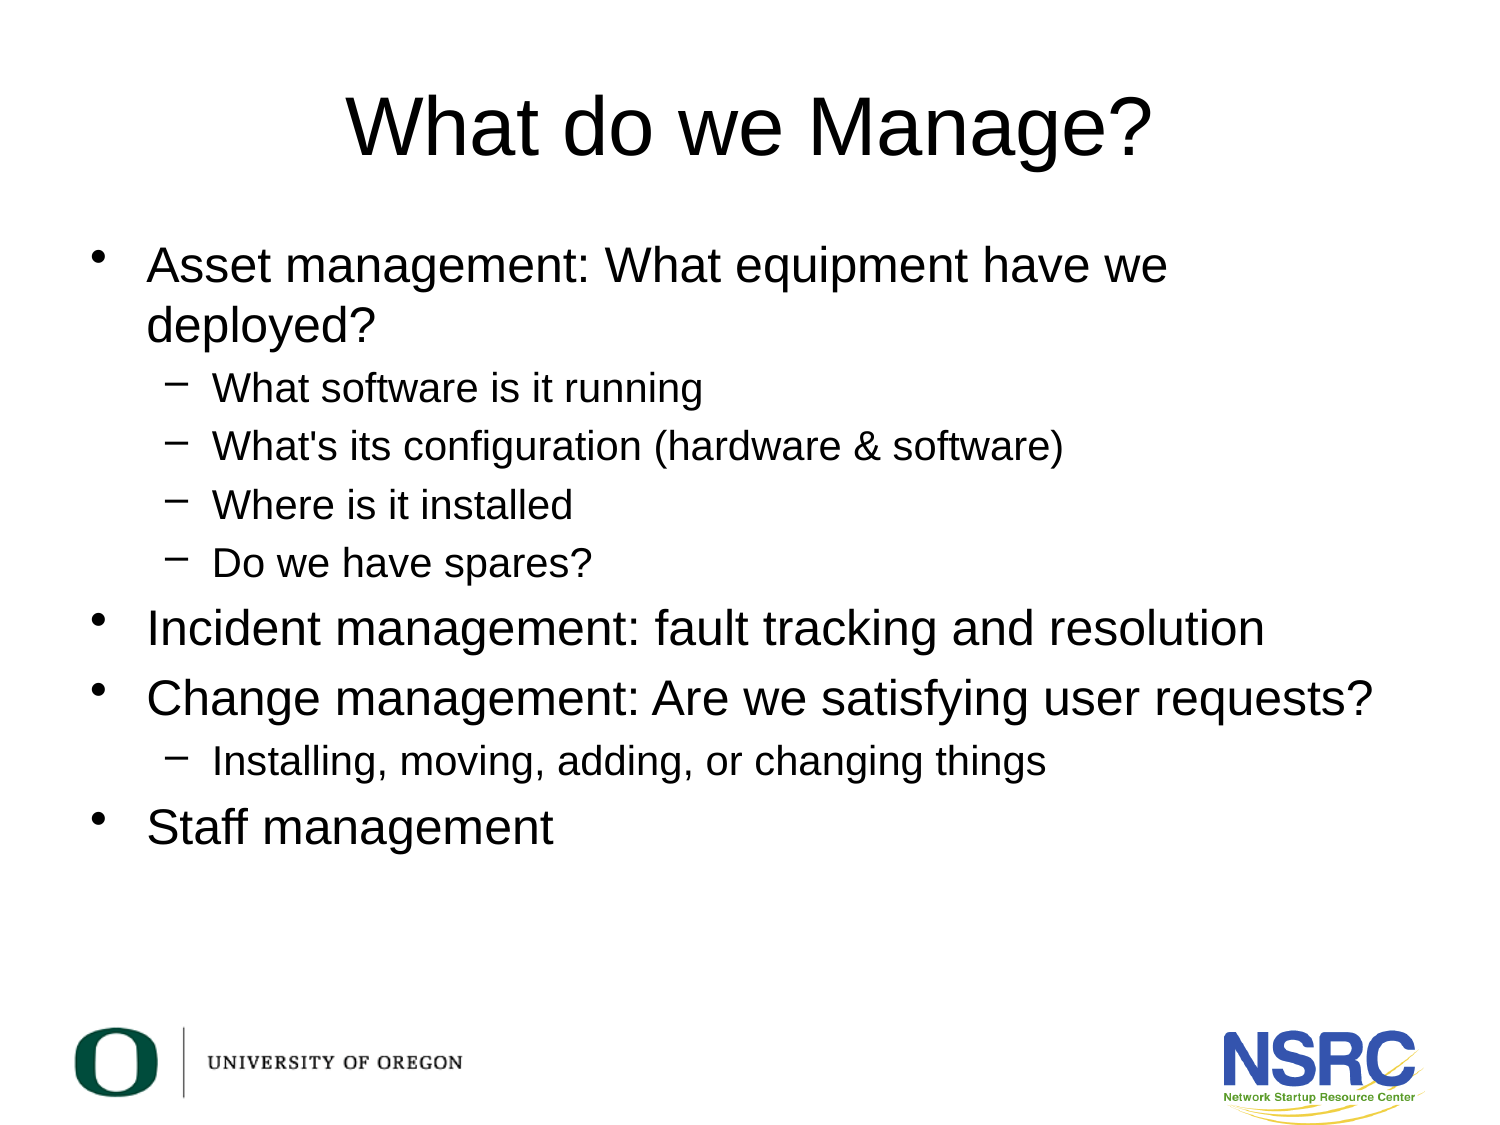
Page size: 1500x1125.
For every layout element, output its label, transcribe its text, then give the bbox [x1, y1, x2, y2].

list Asset management: What equipment have we deployed? What software is it running What's its configuration (hardware & software) Where is it installed Do we have spares? Incident management: fault tracking and resolution Change management: Are we satisfying user requests? Installing, moving, adding, or changing things Staff management [75, 224, 1425, 963]
title What do we Manage? [75, 45, 1425, 200]
picture [1224, 1030, 1425, 1125]
picture [62, 1024, 475, 1101]
